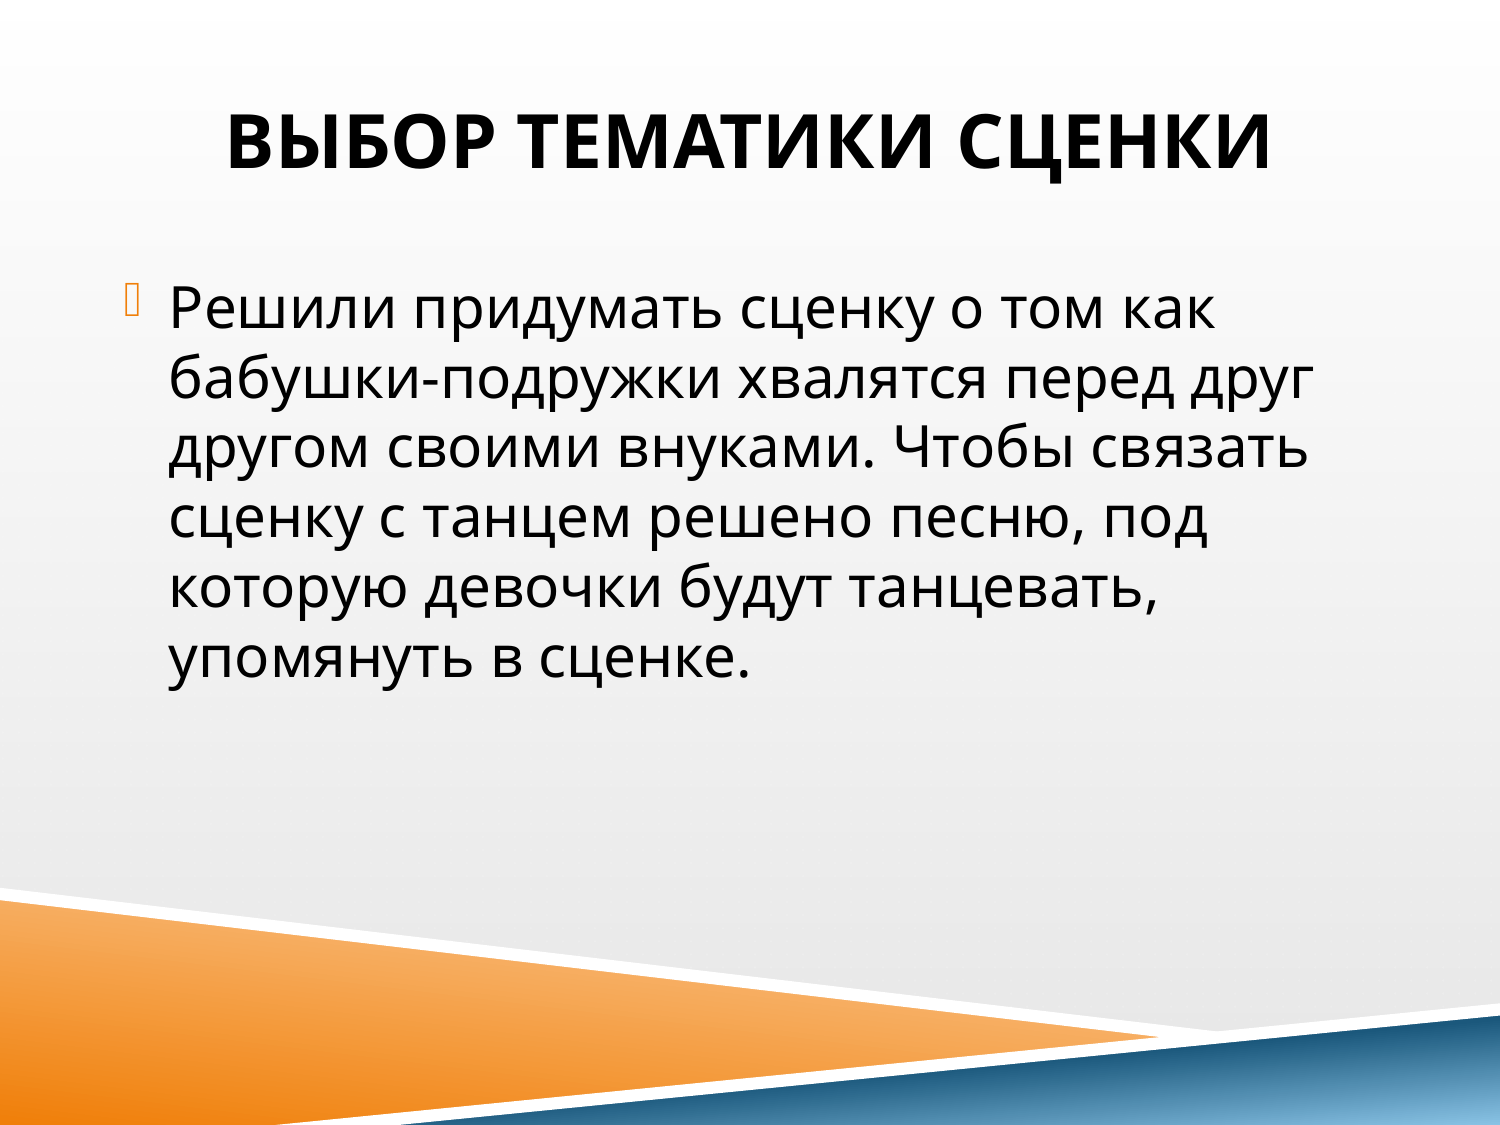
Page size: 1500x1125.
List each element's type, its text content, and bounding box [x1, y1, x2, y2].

title Выбор тематики сценки [112, 45, 1388, 233]
list Решили придумать сценку о том как бабушки-подружки хвалятся перед друг другом своими внуками. Чтобы связать сценку с танцем решено песню, под которую девочки будут танцевать, упомянуть в сценке. [112, 262, 1388, 875]
